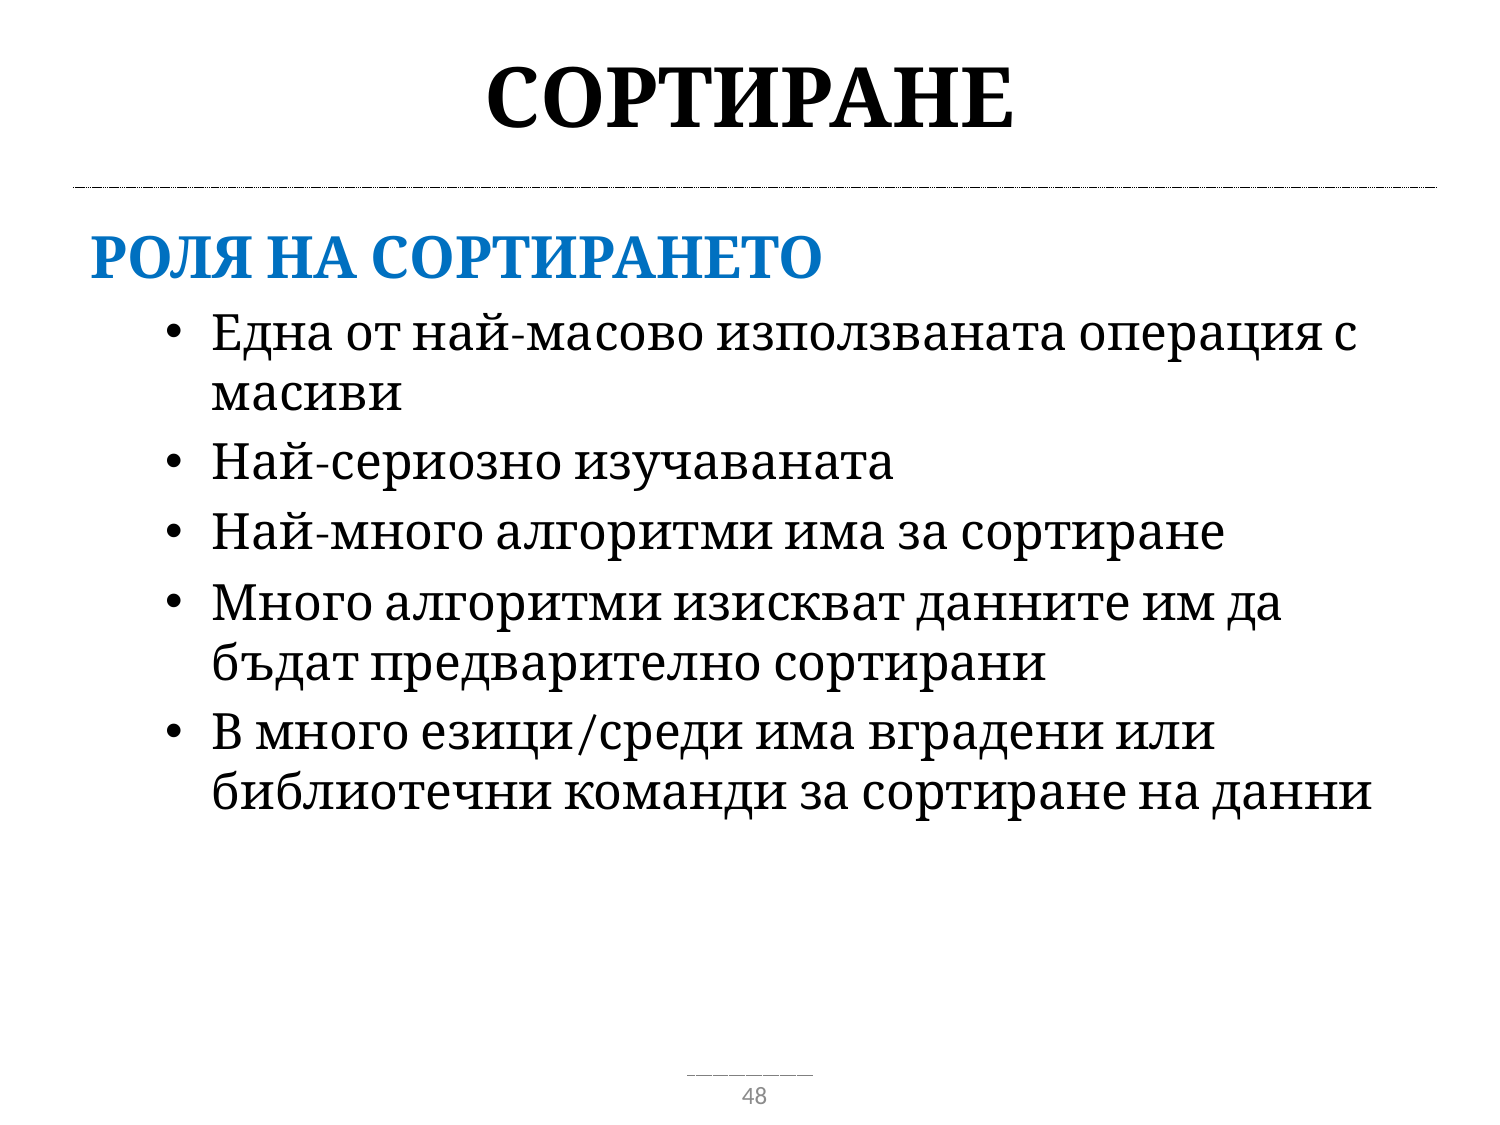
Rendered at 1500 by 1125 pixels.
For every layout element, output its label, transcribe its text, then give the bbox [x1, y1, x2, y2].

list Роля на сортирането Една от най-масово използваната операция с масиви Най-сериозно изучаваната Най-много алгоритми има за сортиране Много алгоритми изискват данните им да бъдат предварително сортирани В много езици/среди има вградени или библиотечни команди за сортиране на данни [75, 212, 1450, 1063]
title Сортиране [0, 0, 1500, 188]
slide_number 48 [579, 1065, 930, 1125]
